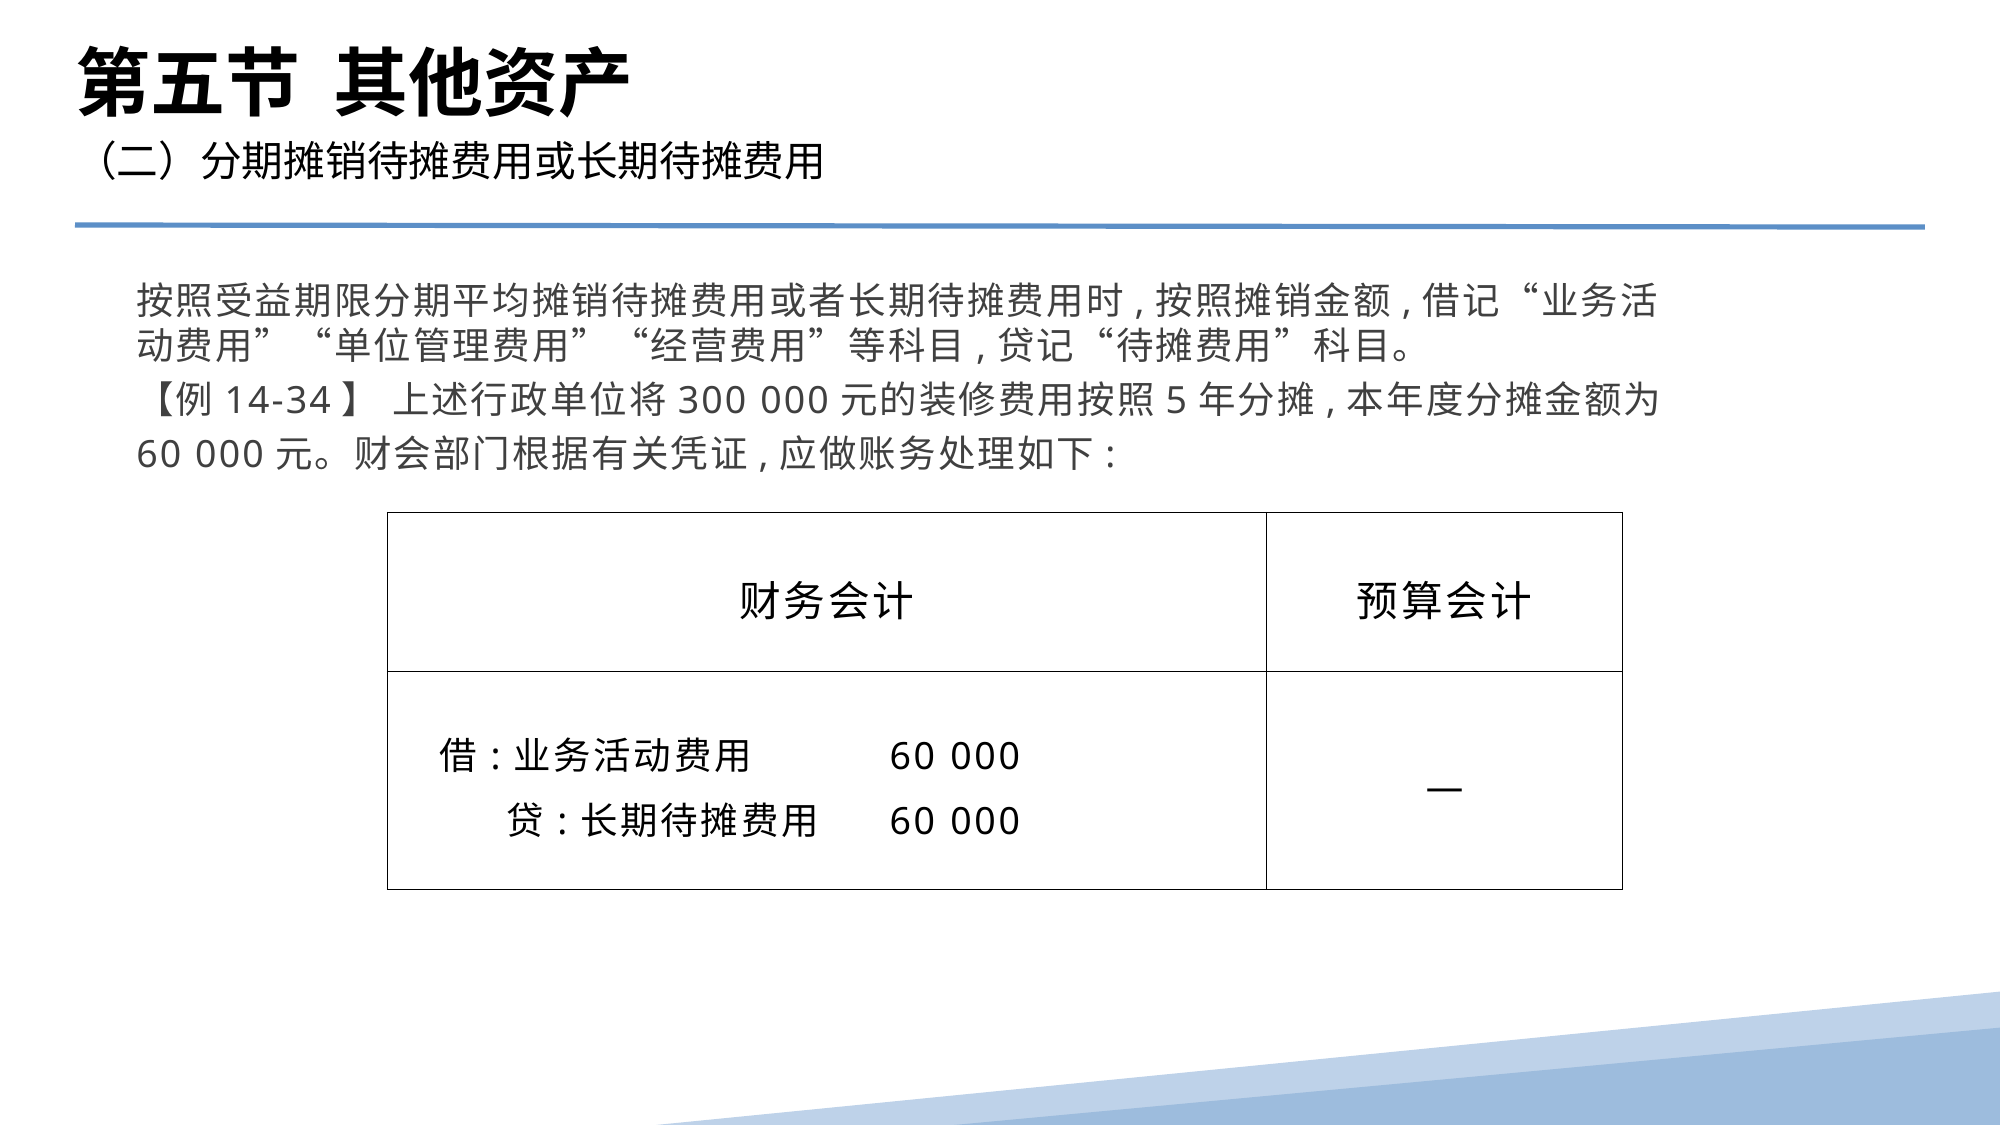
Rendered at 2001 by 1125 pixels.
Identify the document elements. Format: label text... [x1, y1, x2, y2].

text_box 按照受益期限分期平均摊销待摊费用或者长期待摊费用时,按照摊销金额,借记“业务活动费用”“单位管理费用”“经营费用”等科目,贷记“待摊费用”科目。 【例14-34】 上述行政单位将300 000元的装修费用按照5年分摊,本年度分摊金额为60 000元。财会部门根据有关凭证,应做账务处理如下: [126, 228, 1711, 526]
table_cell — [1267, 672, 1622, 889]
text_box 第五节 其他资产 [75, 24, 1925, 124]
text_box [656, 991, 2000, 1125]
table_header 财务会计 [388, 513, 1266, 671]
table_cell 借:业务活动费用 60 000 贷:长期待摊费用 60 000 [388, 672, 1266, 889]
text_box （二）分期摊销待摊费用或长期待摊费用 [75, 124, 1925, 200]
table_header 预算会计 [1267, 513, 1622, 671]
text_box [74, 224, 1925, 228]
